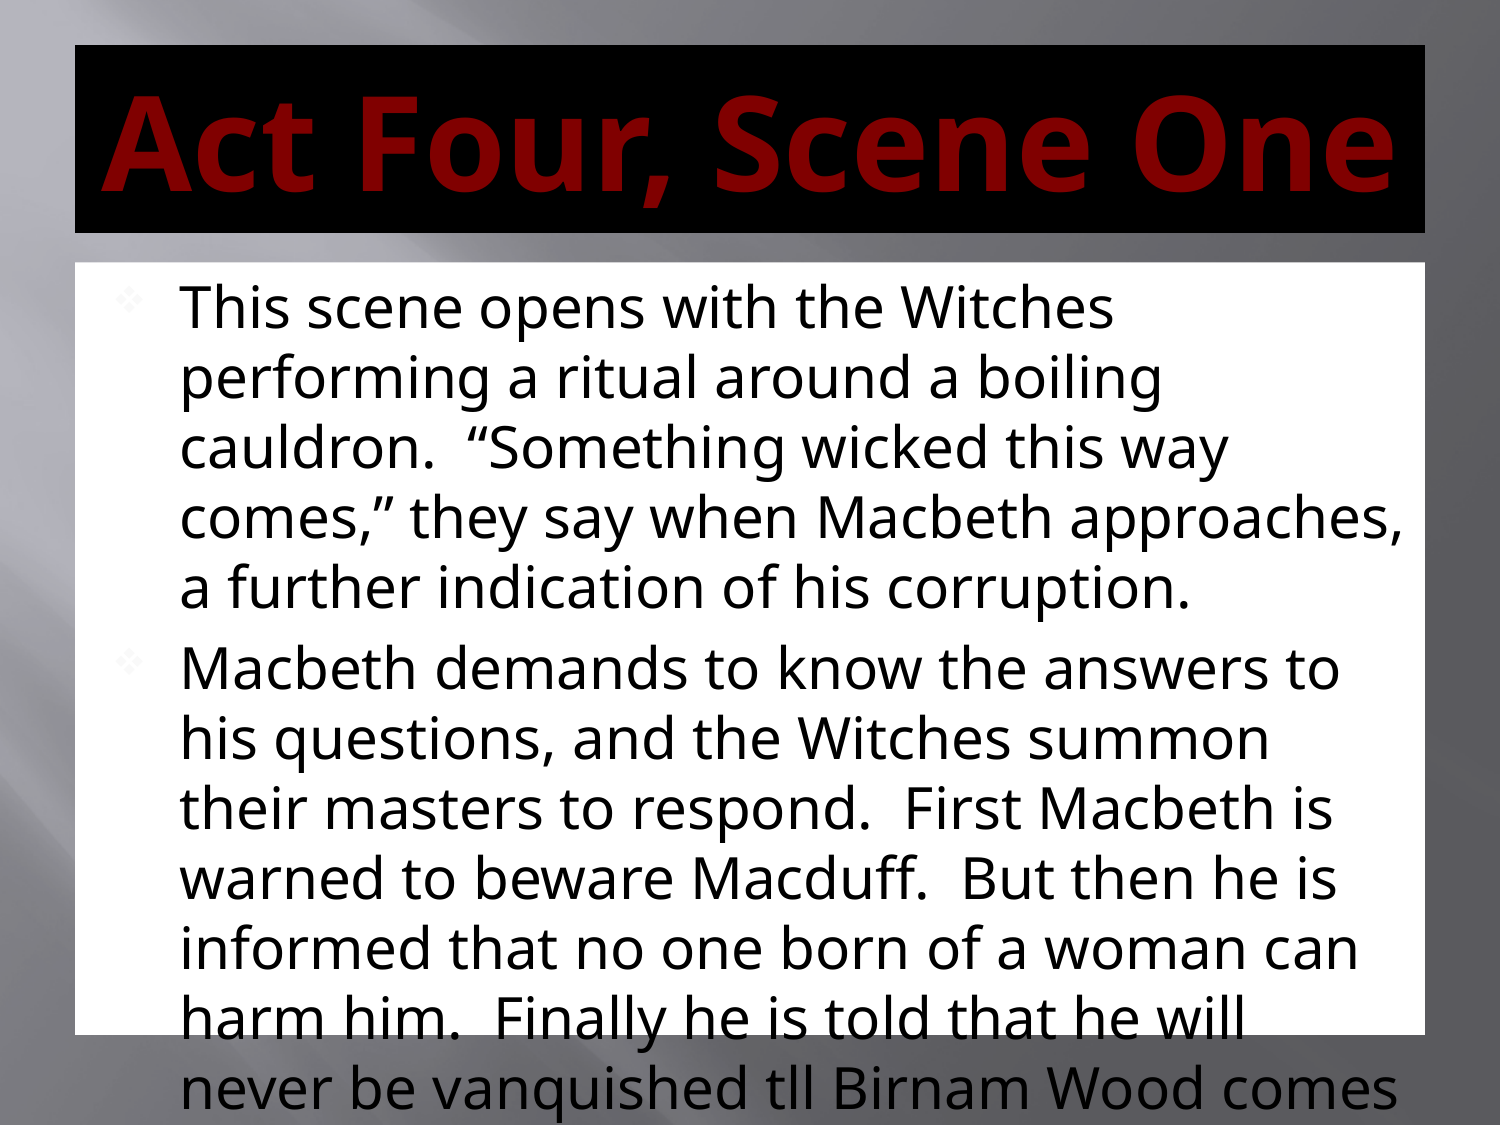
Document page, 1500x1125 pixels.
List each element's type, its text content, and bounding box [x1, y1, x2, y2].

title Act Four, Scene One [75, 45, 1425, 233]
list This scene opens with the Witches performing a ritual around a boiling cauldron. “Something wicked this way comes,” they say when Macbeth approaches, a further indication of his corruption. Macbeth demands to know the answers to his questions, and the Witches summon their masters to respond. First Macbeth is warned to beware Macduff. But then he is informed that no one born of a woman can harm him. Finally he is told that he will never be vanquished tll Birnam Wood comes to Dunsinane. [75, 262, 1425, 1035]
